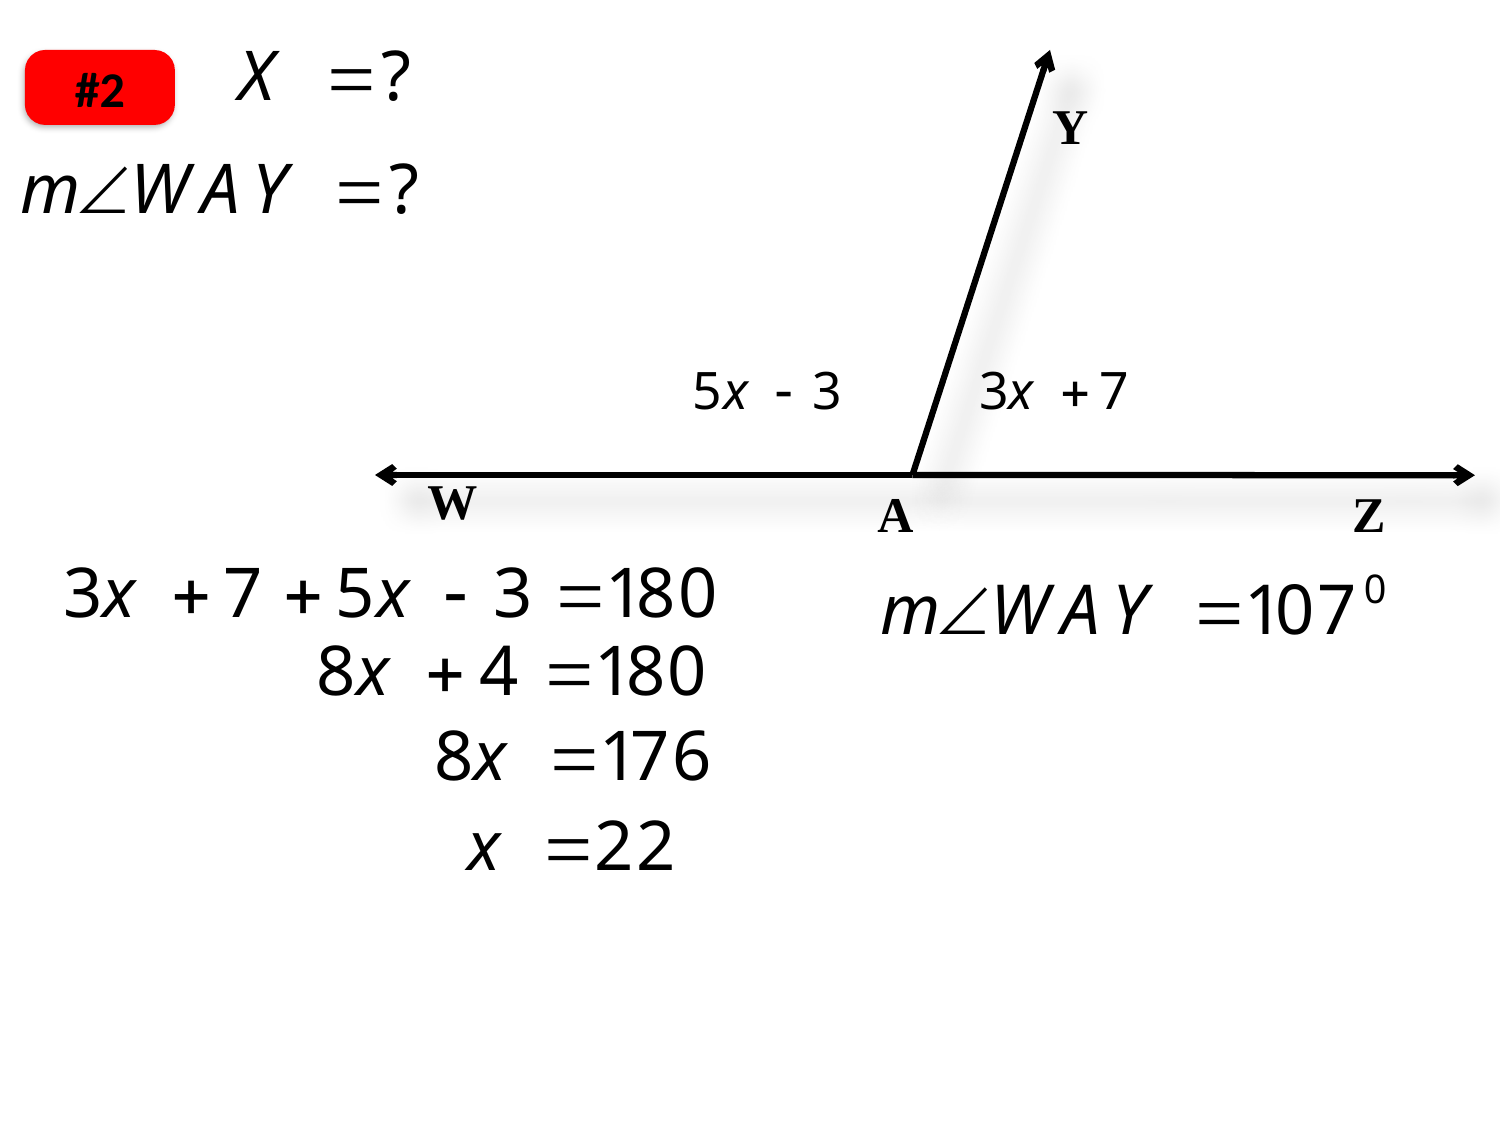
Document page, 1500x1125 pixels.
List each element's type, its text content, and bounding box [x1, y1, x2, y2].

text_box #2 [22, 47, 178, 128]
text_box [309, 626, 723, 713]
text_box A [862, 484, 925, 550]
text_box W [412, 462, 475, 474]
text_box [426, 716, 726, 798]
text_box Y [1037, 87, 1100, 163]
text_box Z [1337, 485, 1400, 550]
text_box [229, 37, 426, 118]
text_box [873, 553, 1401, 652]
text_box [57, 554, 734, 635]
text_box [13, 149, 438, 231]
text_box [974, 362, 1143, 423]
text_box W [412, 484, 475, 538]
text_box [459, 806, 690, 888]
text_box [687, 362, 852, 423]
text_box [768, 193, 1195, 332]
